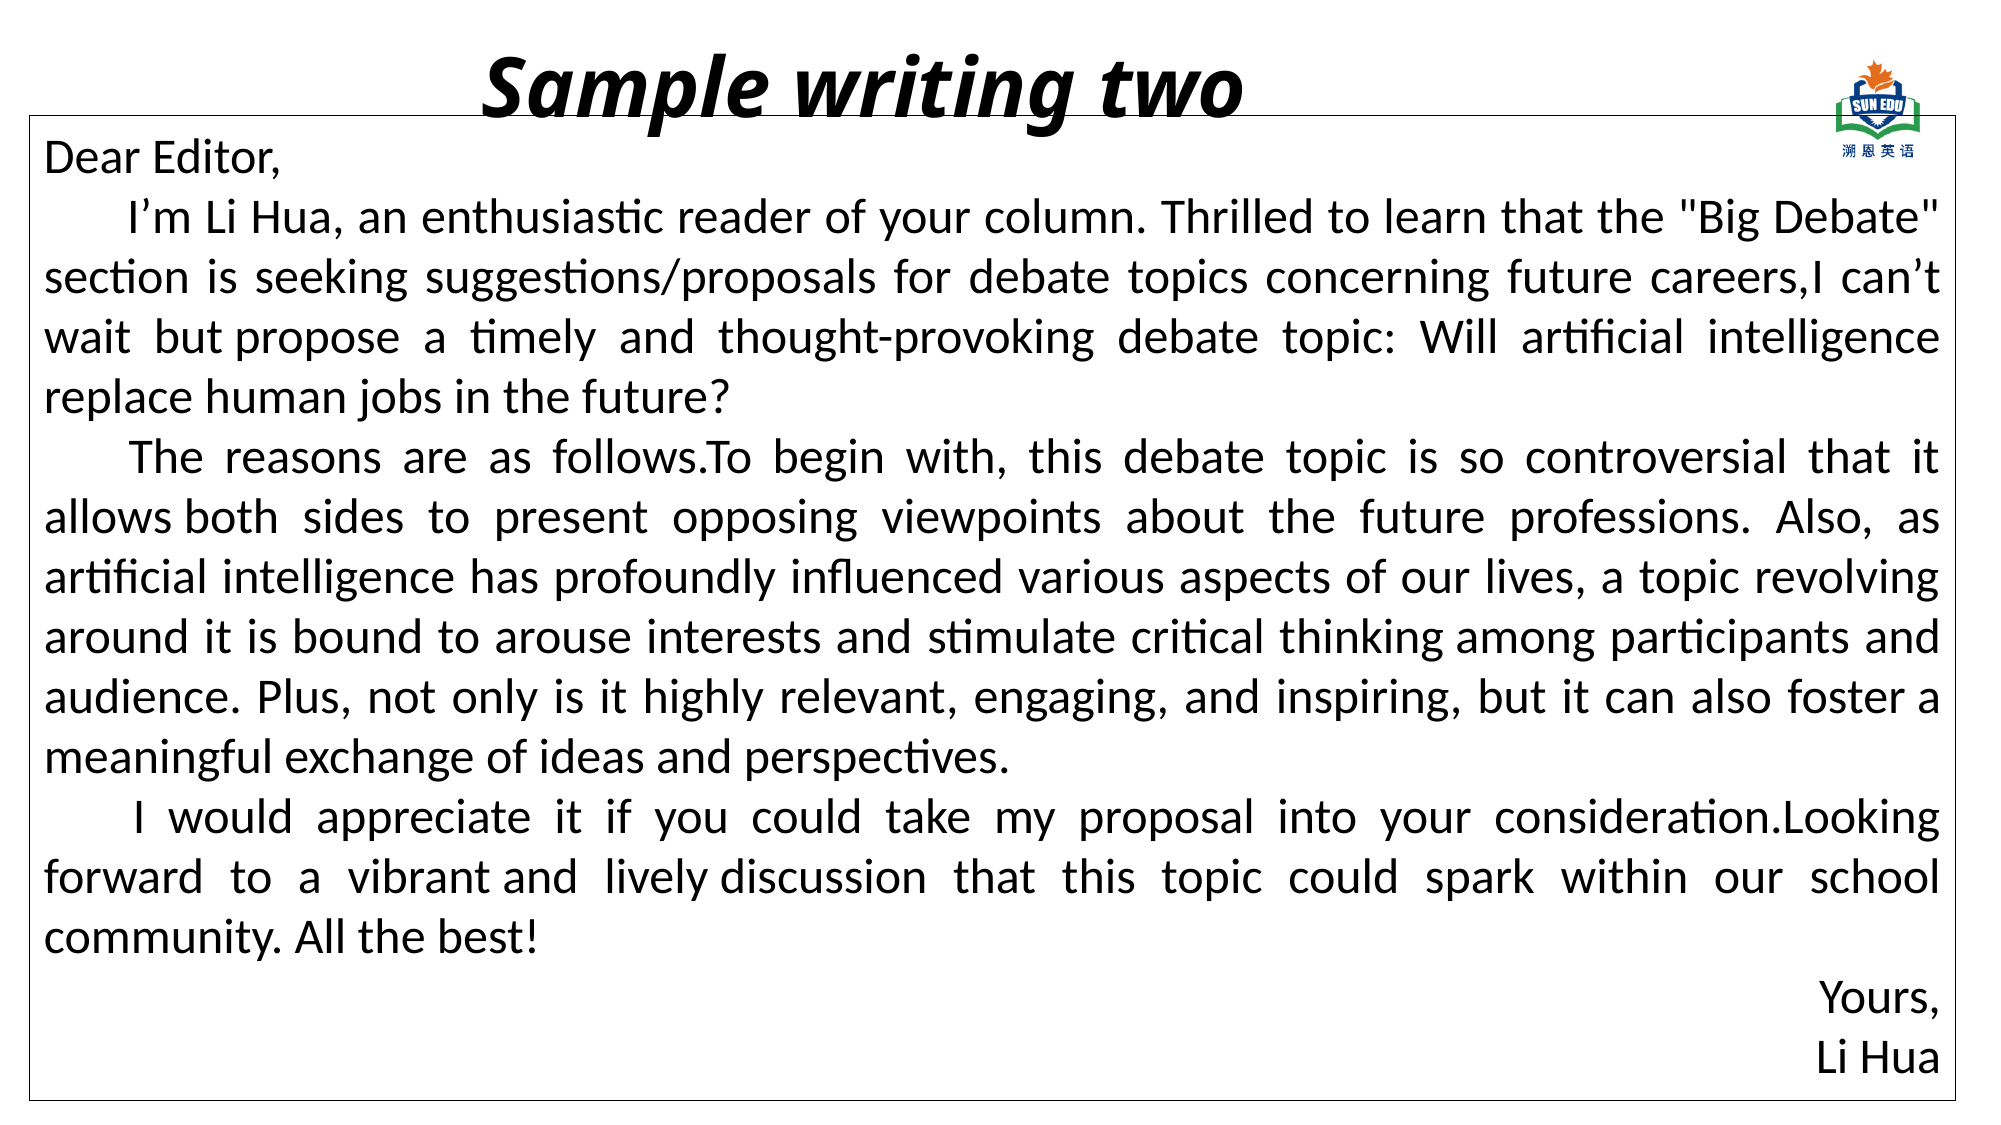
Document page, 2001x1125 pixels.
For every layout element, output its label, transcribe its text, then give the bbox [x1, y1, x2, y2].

text_box Sample writing two [467, 26, 1464, 115]
text_box Dear Editor, I’m Li Hua, an enthusiastic reader of your column. Thrilled to learn that the "Big Debate" section is seeking suggestions/proposals for debate topics concerning future careers,I can’t wait but propose a timely and thought-provoking debate topic: Will artificial intelligence replace human jobs in the future? The reasons are as follows.To begin with, this debate topic is so controversial that it allows both sides to present opposing viewpoints about the future professions. Also, as artificial intelligence has profoundly influenced various aspects of our lives, a topic revolving around it is bound to arouse interests and stimulate critical thinking among participants and audience. Plus, not only is it highly relevant, engaging, and inspiring, but it can also foster a meaningful exchange of ideas and perspectives. I would appreciate it if you could take my proposal into your consideration.Looking forward to a vibrant and lively discussion that this topic could spark within our school community. All the best! Yours, Li Hua [29, 115, 1956, 1101]
picture [1828, 57, 1929, 115]
